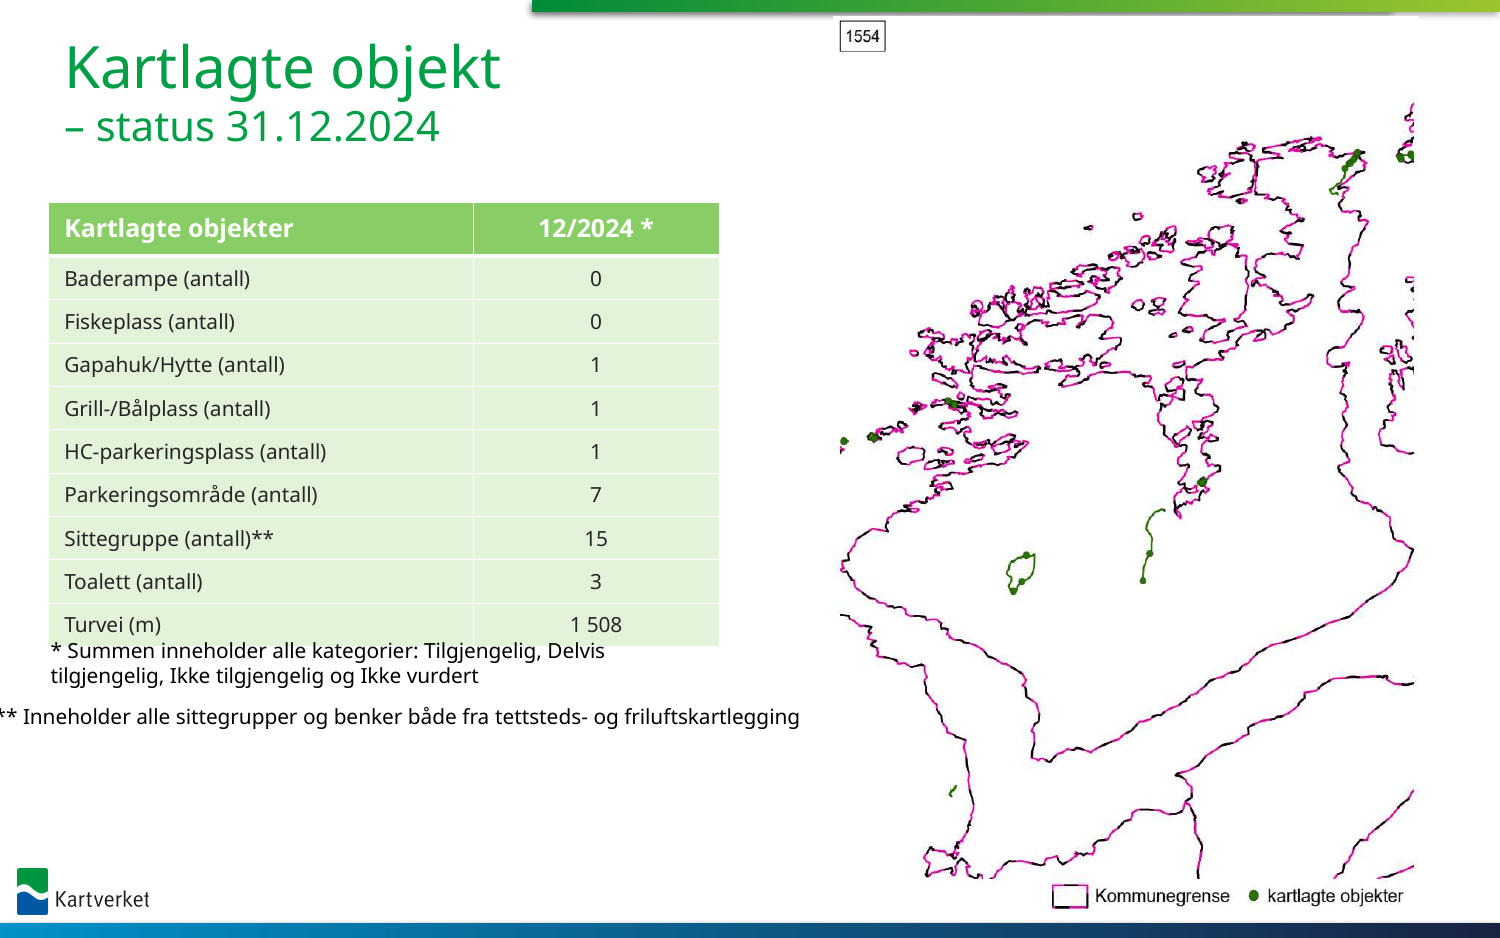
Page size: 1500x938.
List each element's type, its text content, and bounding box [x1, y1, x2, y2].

table_cell Fiskeplass (antall) [49, 300, 473, 343]
table_cell HC-parkeringsplass (antall) [49, 430, 473, 473]
text_box Kartlagte objekt – status 31.12.2024 [49, 26, 828, 158]
table_cell Gapahuk/Hytte (antall) [49, 344, 473, 386]
table_header Kartlagte objekter [49, 203, 473, 254]
table_cell 1 [474, 430, 719, 473]
table_cell 1 [474, 387, 719, 429]
table_cell 1 [474, 344, 719, 386]
table_cell Turvei (m) [49, 604, 473, 630]
table_cell 0 [474, 258, 719, 299]
table_cell Baderampe (antall) [49, 258, 473, 299]
table_cell 7 [474, 474, 719, 516]
table_cell 3 [474, 560, 719, 603]
text_box ** Inneholder alle sittegrupper og benker både fra tettsteds- og friluftskartlegging [0, 696, 815, 736]
picture [833, 16, 1419, 913]
table_cell Toalett (antall) [49, 560, 473, 603]
table_header 12/2024 * [474, 203, 719, 254]
table_cell 1 508 [474, 604, 719, 630]
table_cell 0 [474, 300, 719, 343]
table_cell Parkeringsområde (antall) [49, 474, 473, 516]
text_box * Summen inneholder alle kategorier: Tilgjengelig, Delvis tilgjengelig, Ikke tilgjengelig og Ikke vurdert [35, 630, 721, 696]
table_cell Sittegruppe (antall)** [49, 517, 473, 559]
text_box Kartlagte objekt – status 31.12.2024 [1424, 26, 1431, 158]
table_cell 15 [474, 517, 719, 559]
table_cell Grill-/Bålplass (antall) [49, 387, 473, 429]
